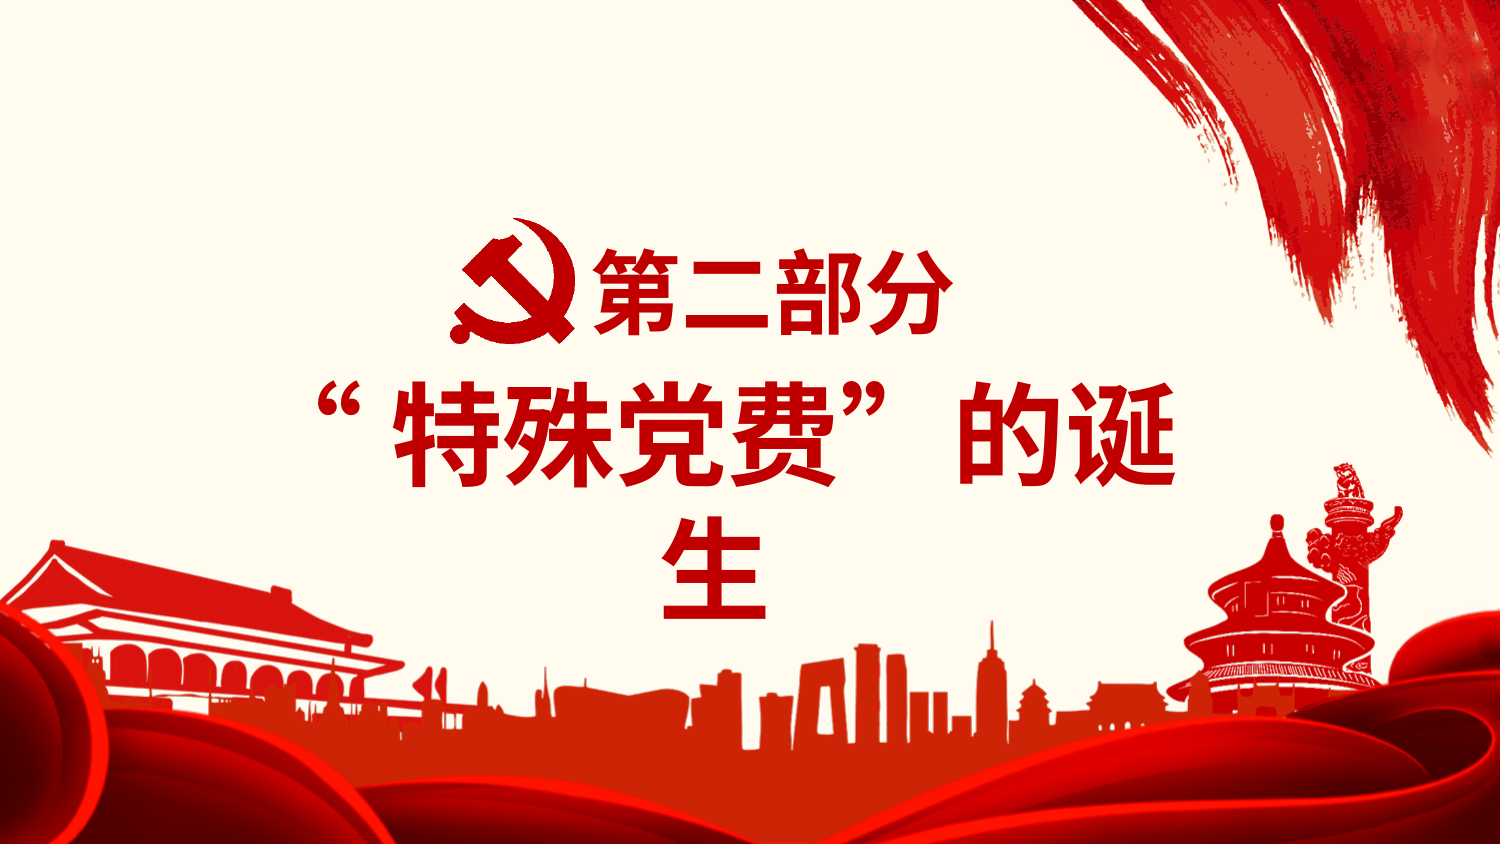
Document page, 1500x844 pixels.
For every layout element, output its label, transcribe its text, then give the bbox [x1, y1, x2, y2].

text_box 第二部分 [541, 228, 1005, 354]
text_box “特殊党费”的诞生 [191, 357, 1071, 446]
picture [0, 0, 1500, 844]
picture [449, 218, 575, 344]
